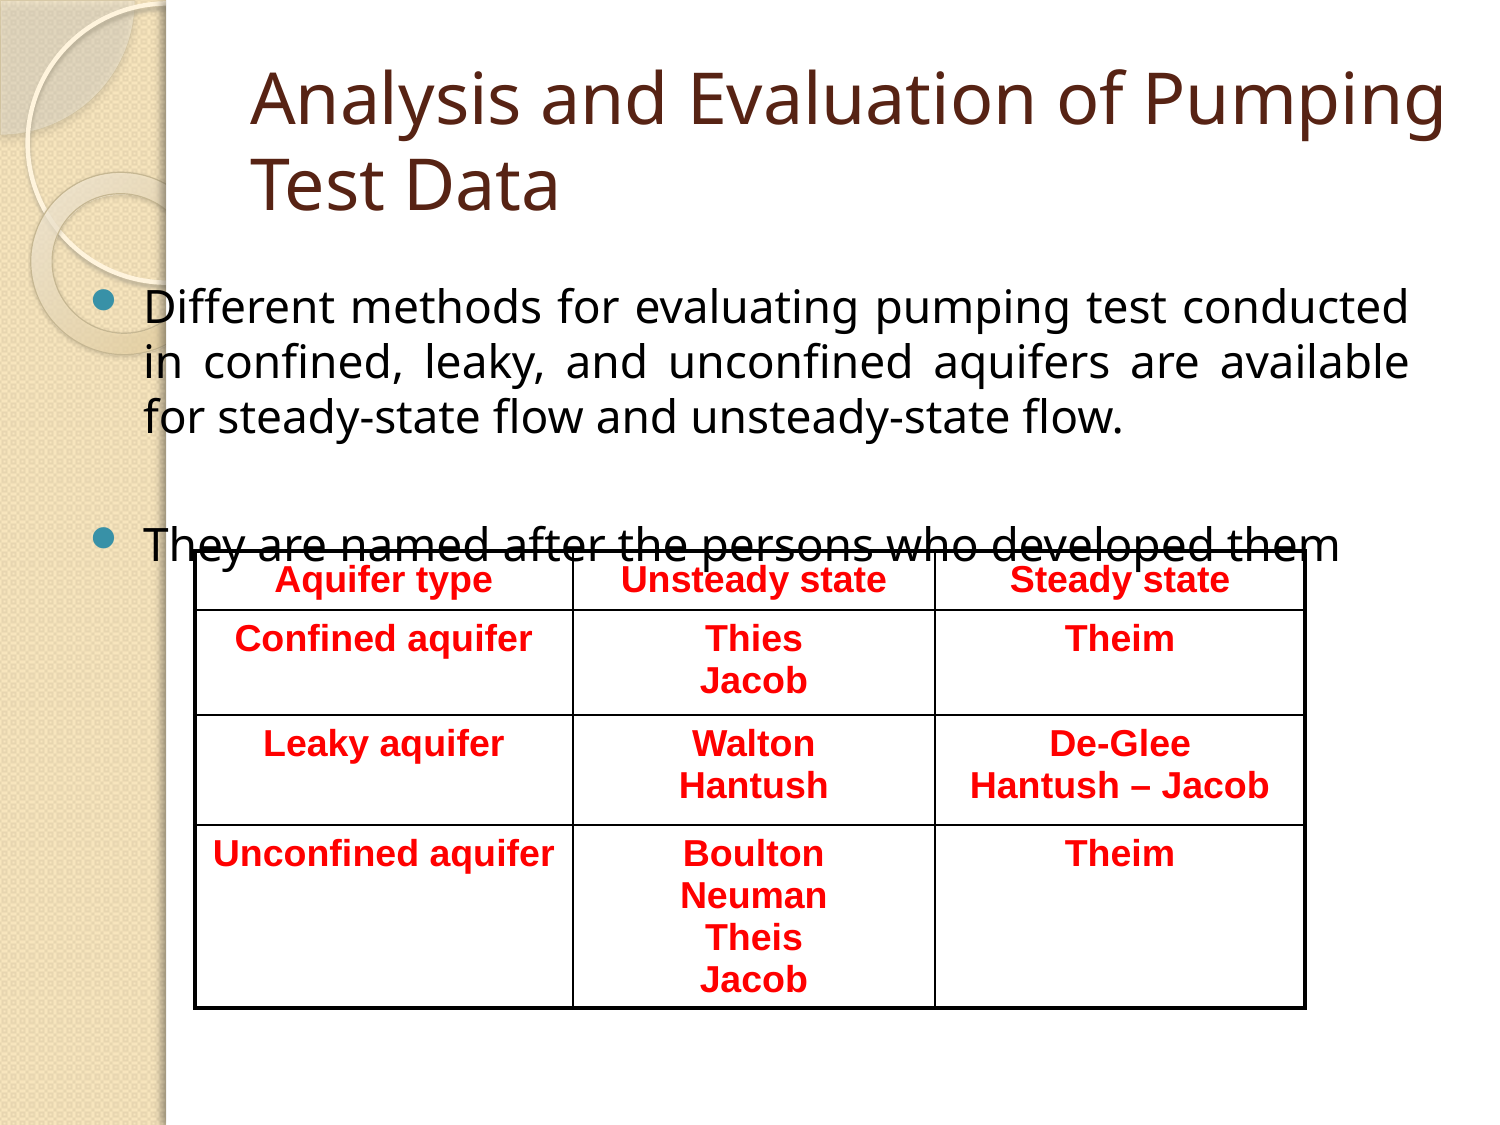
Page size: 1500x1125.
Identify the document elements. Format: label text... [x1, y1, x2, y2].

table_cell Thies Jacob [574, 611, 934, 714]
table_header Steady state [936, 553, 1303, 609]
table_cell Unconfined aquifer [197, 826, 572, 1006]
table_cell Theim [936, 826, 1303, 1006]
table_cell Walton Hantush [574, 716, 934, 824]
table_cell Theim [936, 611, 1303, 714]
table_cell Confined aquifer [197, 611, 572, 714]
title Analysis and Evaluation of Pumping Test Data [235, 45, 1466, 233]
table_cell De-Glee Hantush – Jacob [936, 716, 1303, 824]
table_cell Leaky aquifer [197, 716, 572, 824]
table_header Aquifer type [197, 553, 572, 609]
table_header Unsteady state [574, 553, 934, 609]
table_cell Boulton Neuman Theis Jacob [574, 826, 934, 1006]
list Different methods for evaluating pumping test conducted in confined, leaky, and unconfined aquifers are available for steady-state flow and unsteady-state flow. They are named after the persons who developed them [75, 270, 1425, 600]
